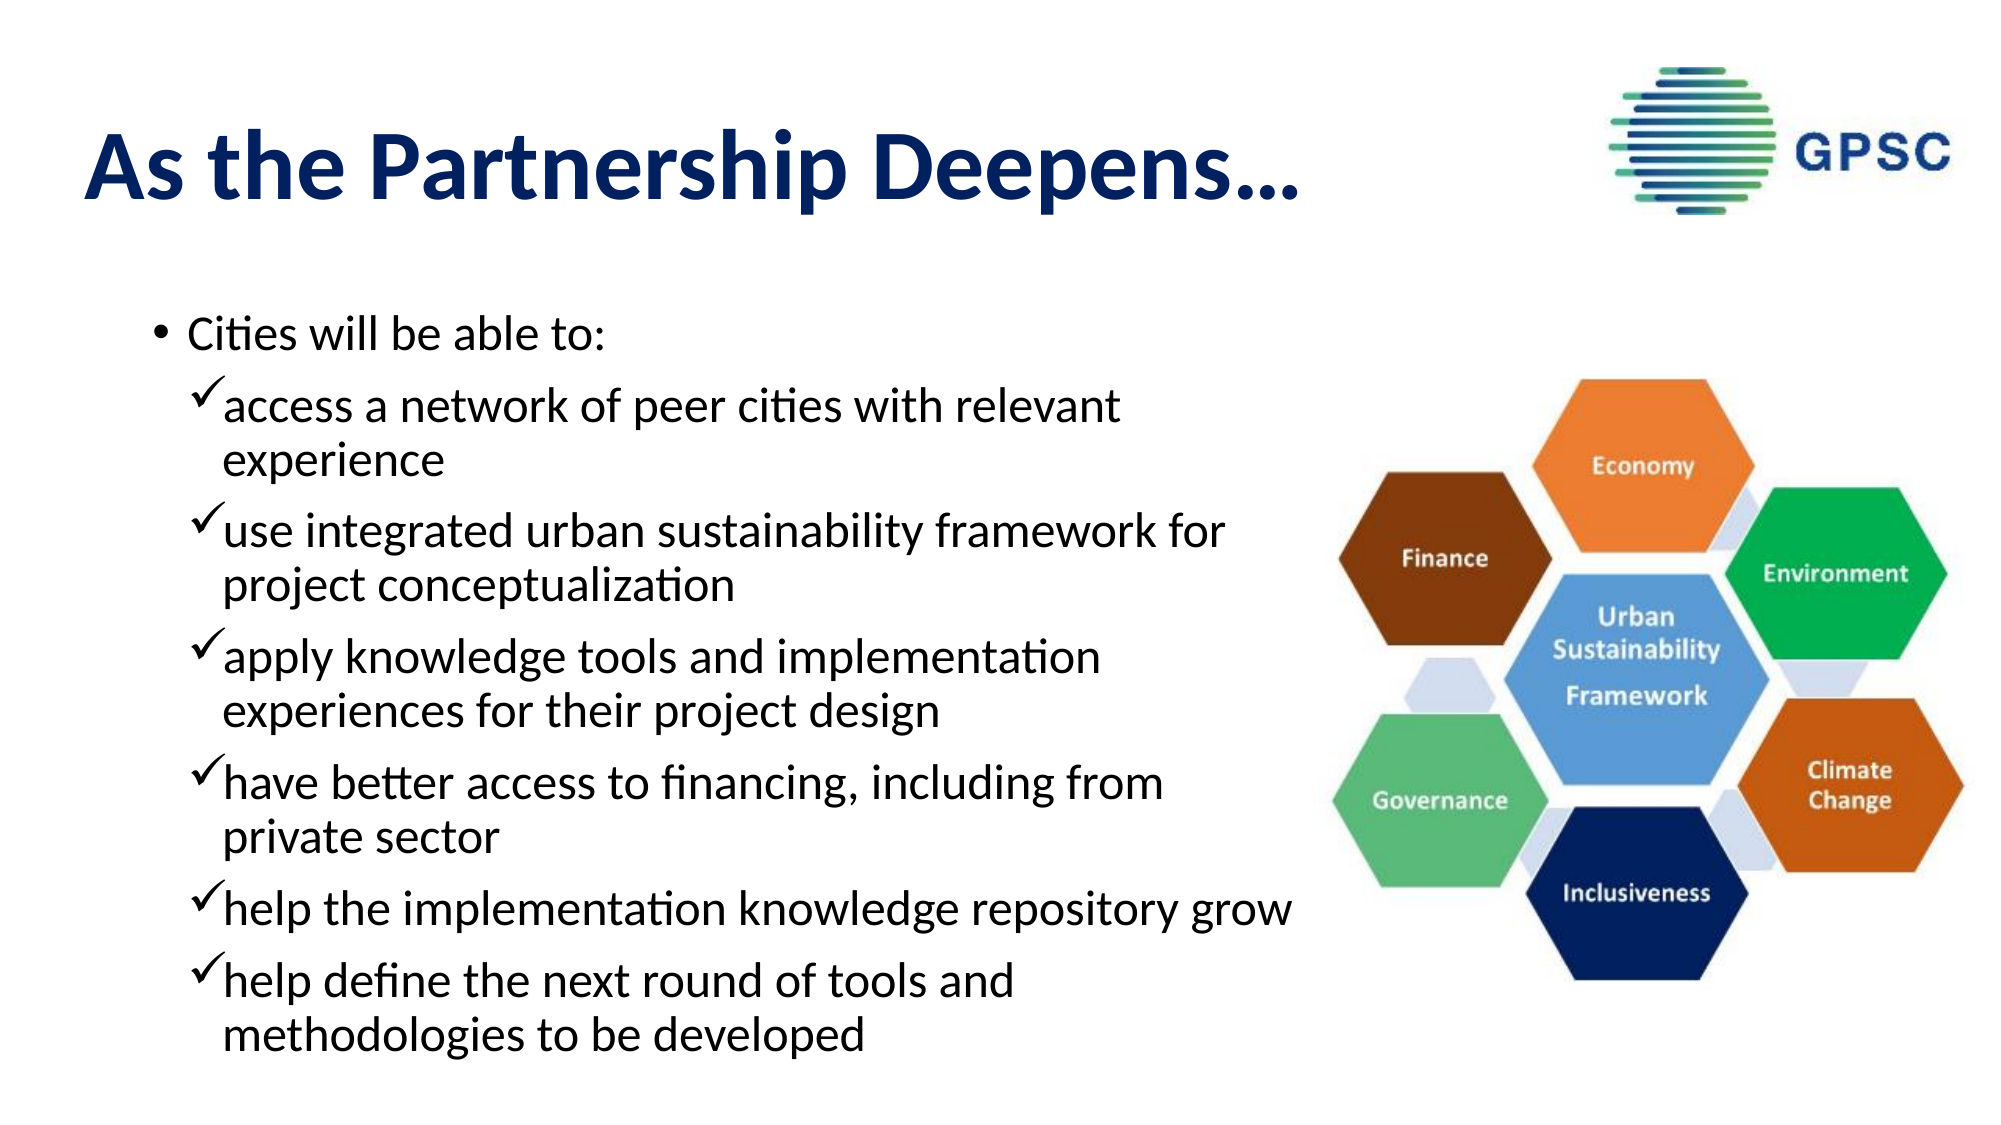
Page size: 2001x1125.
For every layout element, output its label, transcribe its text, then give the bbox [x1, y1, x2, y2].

picture [1313, 378, 2000, 983]
list Cities will be able to: access a network of peer cities with relevant experience use integrated urban sustainability framework for project conceptualization apply knowledge tools and implementation experiences for their project design have better access to financing, including from private sector help the implementation knowledge repository grow help define the next round of tools and methodologies to be developed [137, 299, 1314, 1084]
picture [1592, 67, 1967, 215]
text_box As the Partnership Deepens… [70, 91, 1728, 227]
